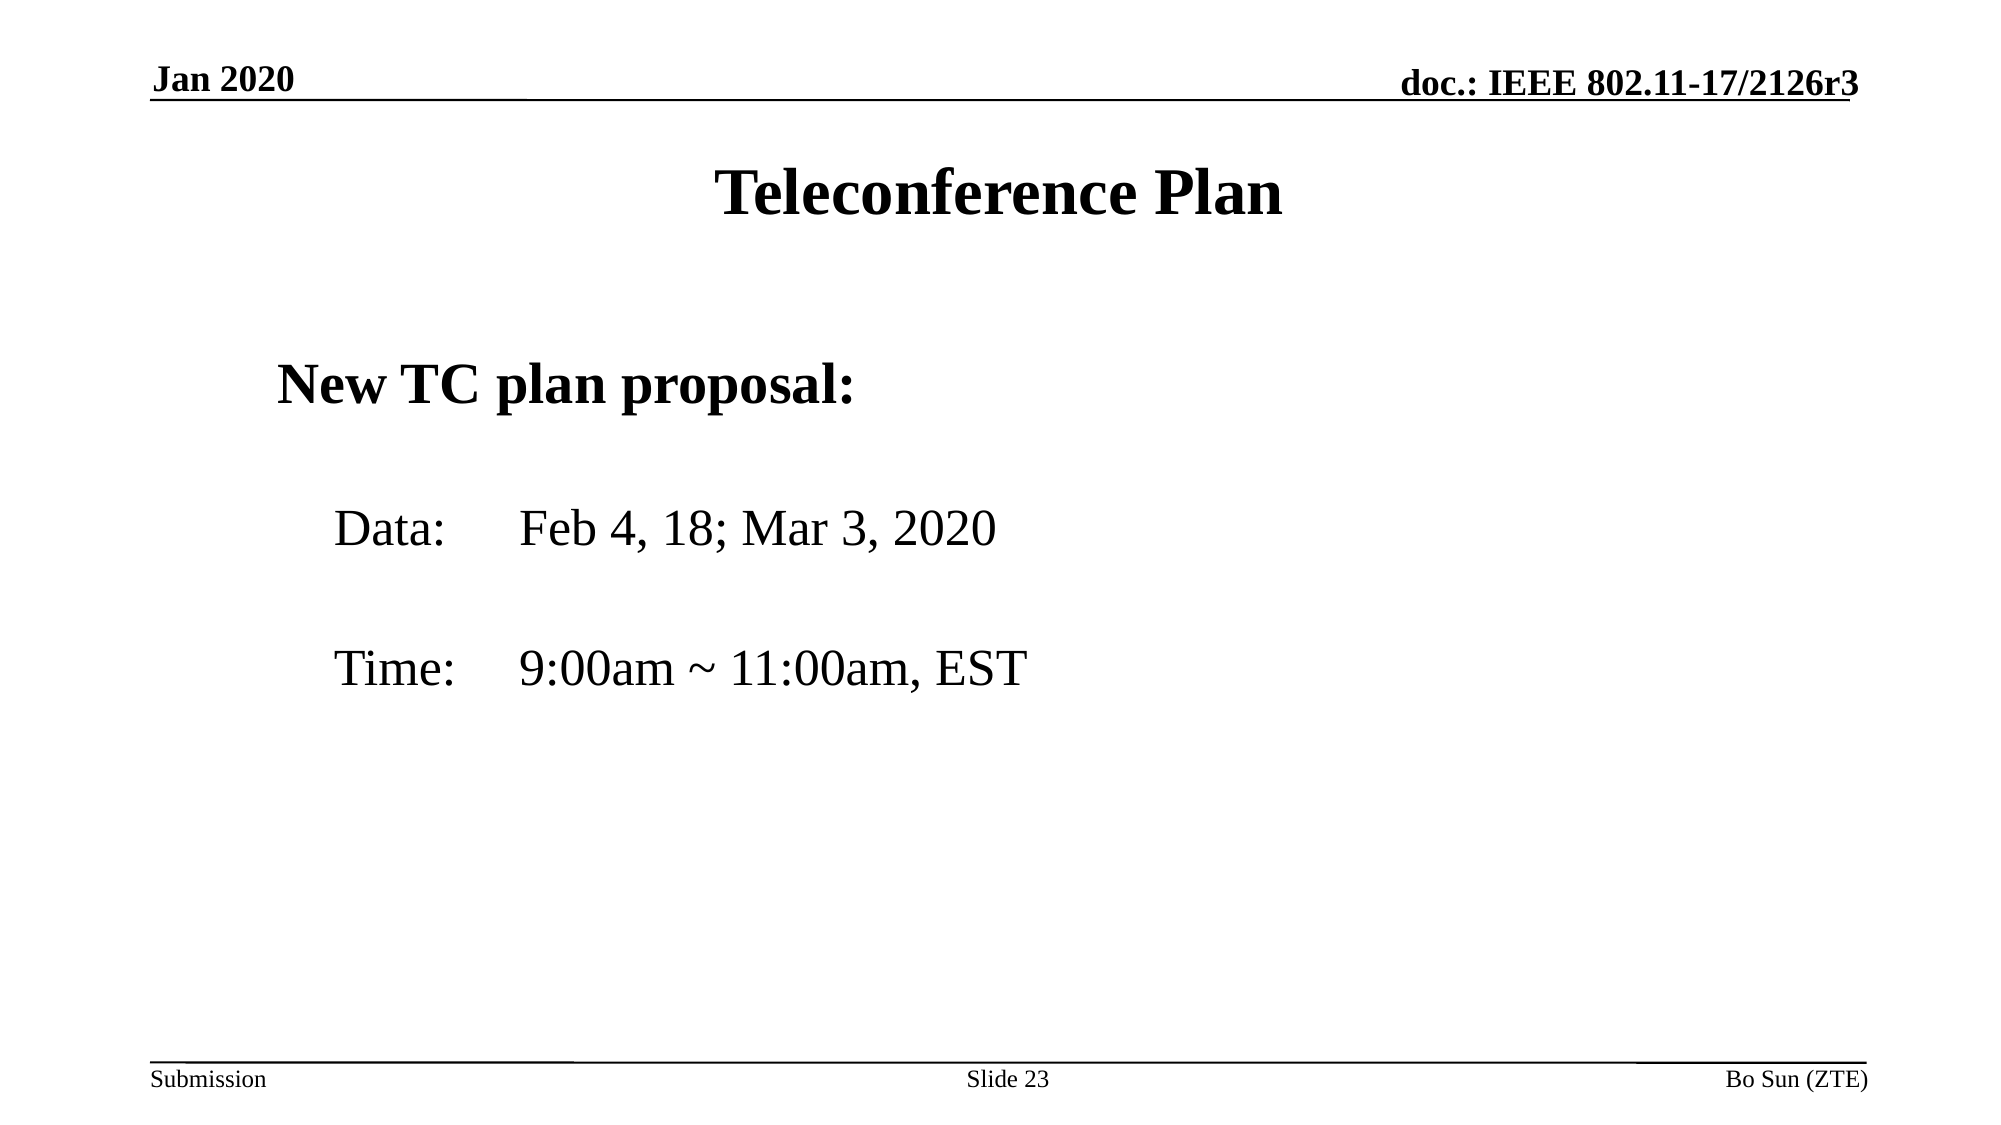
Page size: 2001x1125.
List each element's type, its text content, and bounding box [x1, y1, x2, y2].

footer Bo Sun (ZTE) [1171, 1061, 1869, 1093]
slide_number Slide [949, 1061, 1067, 1123]
list New TC plan proposal: Data: Feb 4, 18; Mar 3, 2020 Time: 9:00am ~ 11:00am, EST [262, 337, 1726, 976]
title Teleconference Plan [149, 99, 1850, 276]
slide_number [152, 54, 563, 100]
